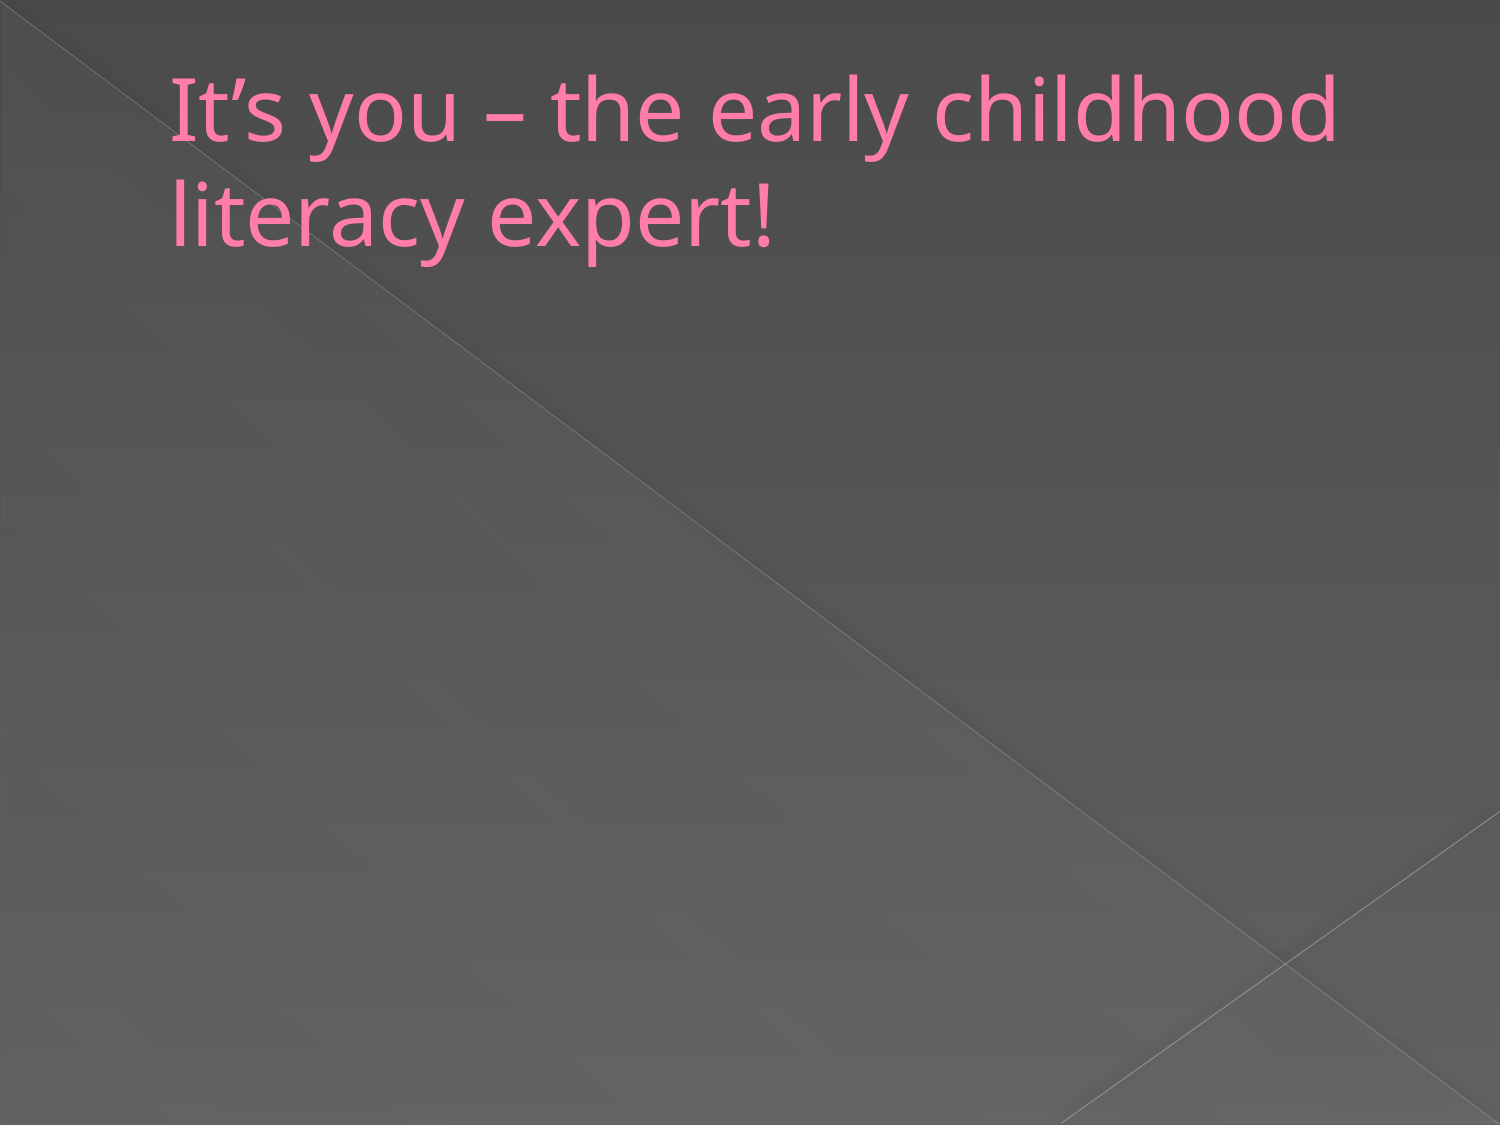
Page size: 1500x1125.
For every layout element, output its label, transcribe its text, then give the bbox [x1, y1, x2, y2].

title It’s you – the early childhood literacy expert! [75, 43, 1425, 274]
